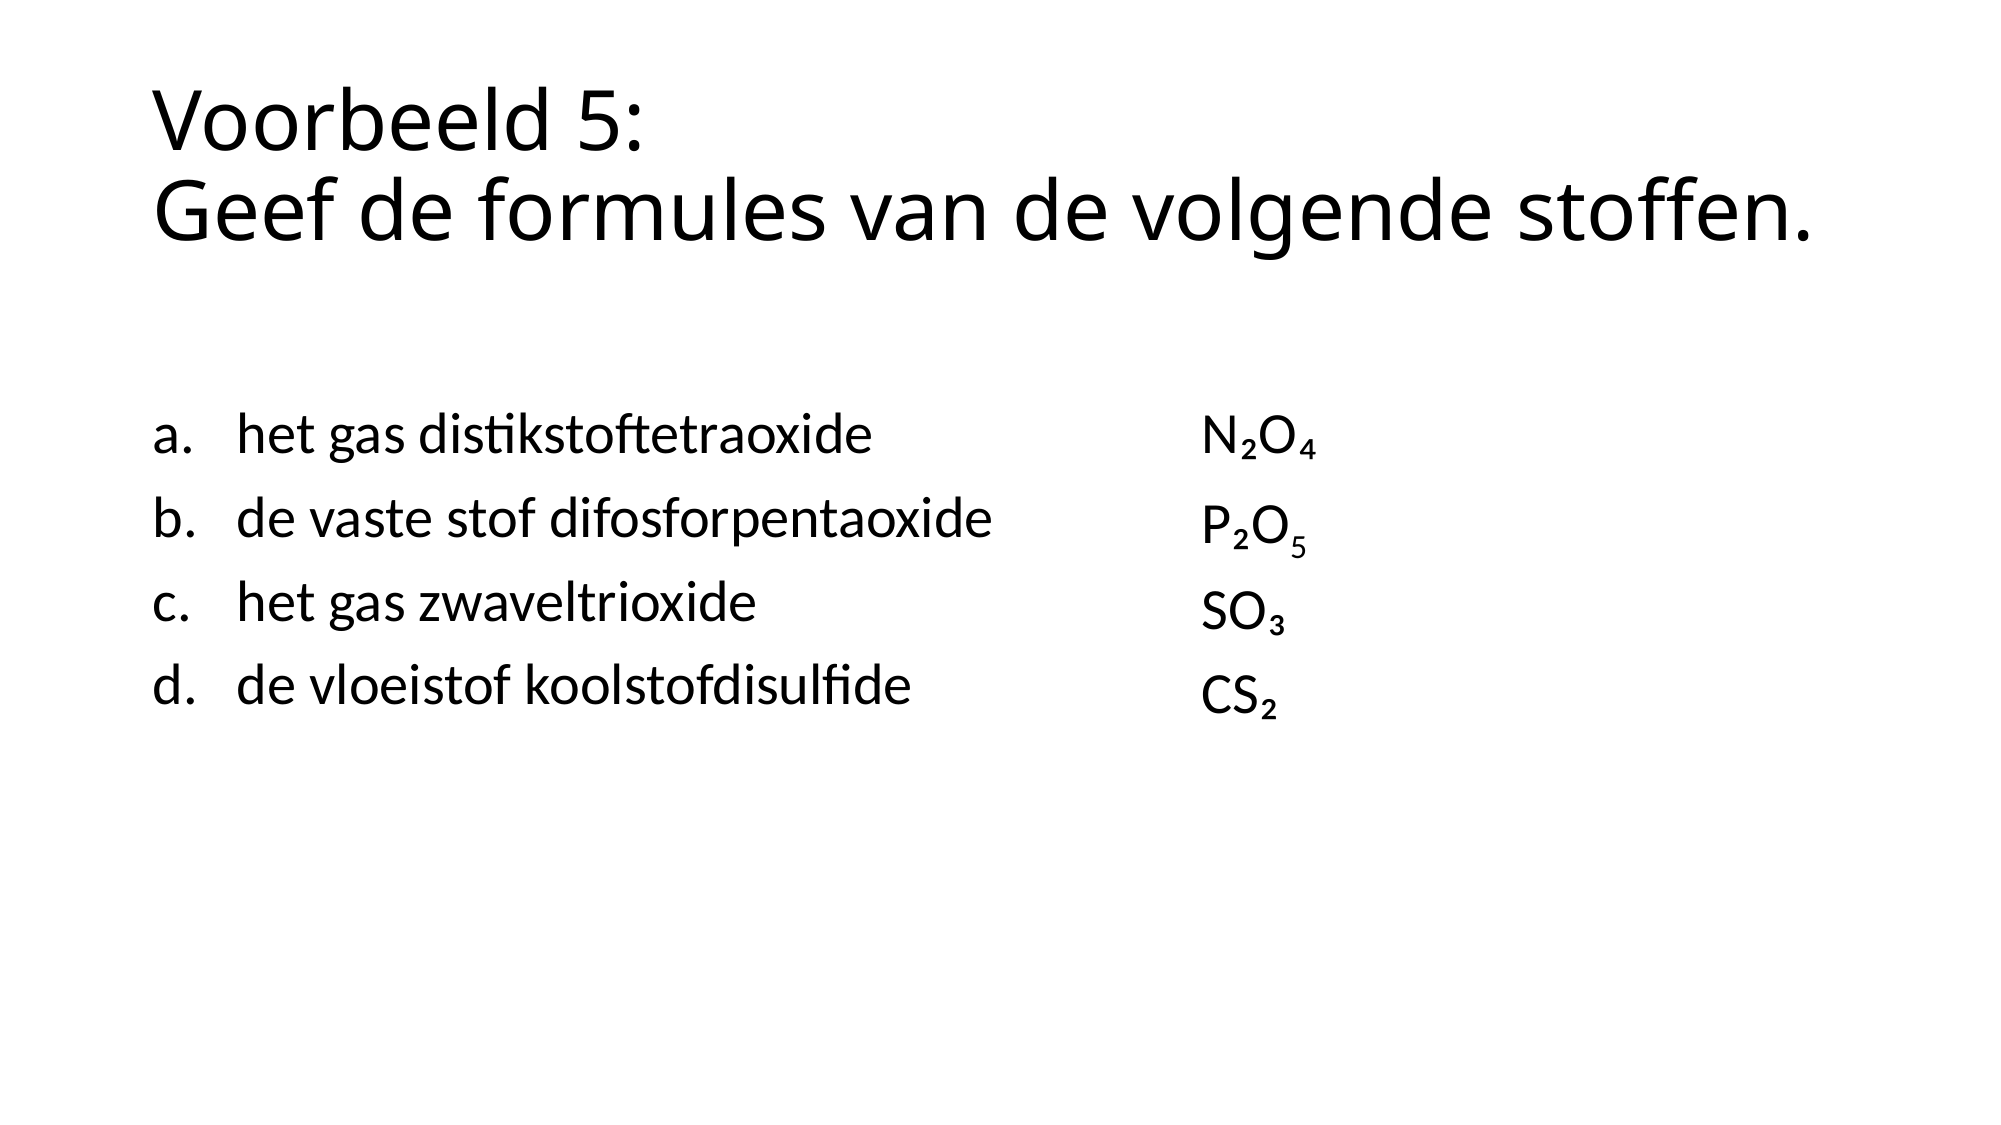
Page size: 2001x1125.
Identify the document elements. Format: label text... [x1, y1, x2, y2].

list het gas distikstoftetraoxide de vaste stof difosforpentaoxide het gas zwaveltrioxide de vloeistof koolstofdisulfide [137, 395, 1211, 1014]
title Voorbeeld 5: Geef de formules van de volgende stoffen. [137, 59, 1863, 278]
text_box N₂O₄ P₂O5 SO₃ CS₂ [1186, 395, 1784, 783]
